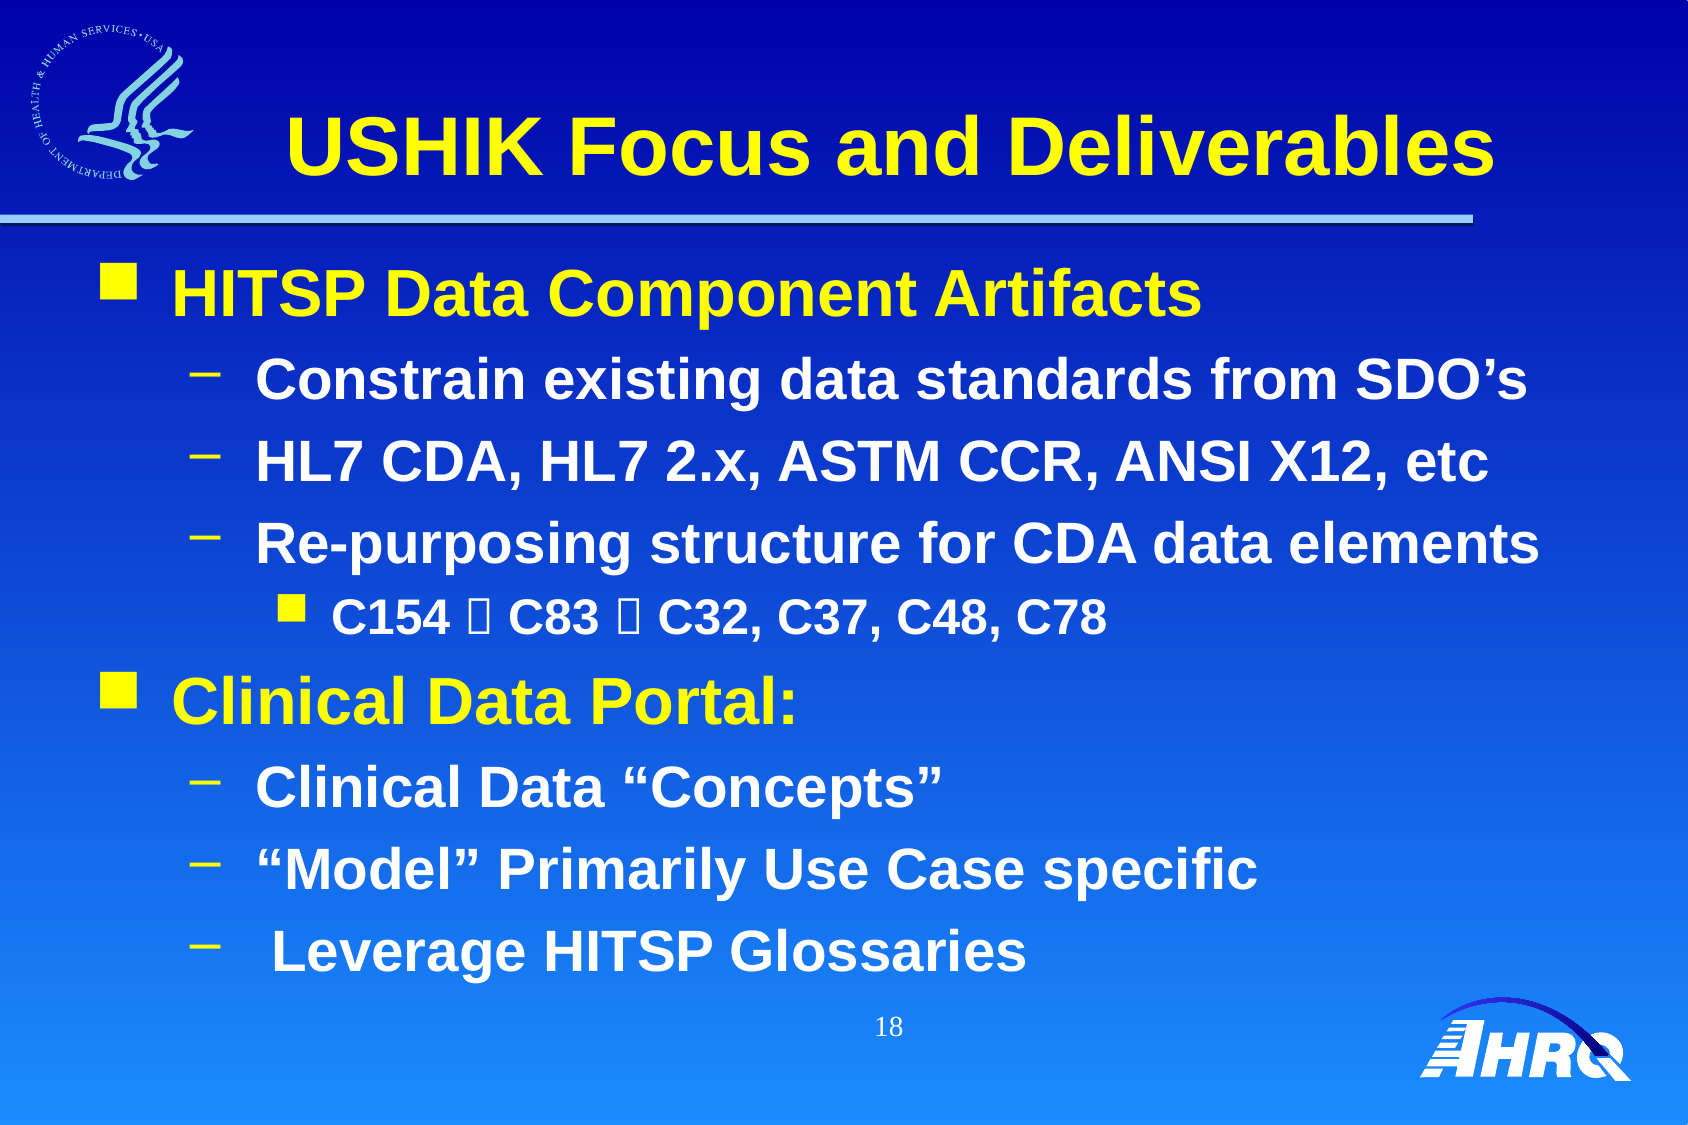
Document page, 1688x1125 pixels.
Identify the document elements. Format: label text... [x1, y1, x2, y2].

list HITSP Data Component Artifacts Constrain existing data standards from SDO’s HL7 CDA, HL7 2.x, ASTM CCR, ANSI X12, etc Re-purposing structure for CDA data elements C154  C83  C32, C37, C48, C78 Clinical Data Portal: Clinical Data “Concepts” “Model” Primarily Use Case specific Leverage HITSP Glossaries [79, 241, 1631, 1043]
title USHIK Focus and Deliverables [218, 56, 1588, 202]
slide_number 18 [468, 999, 919, 1079]
